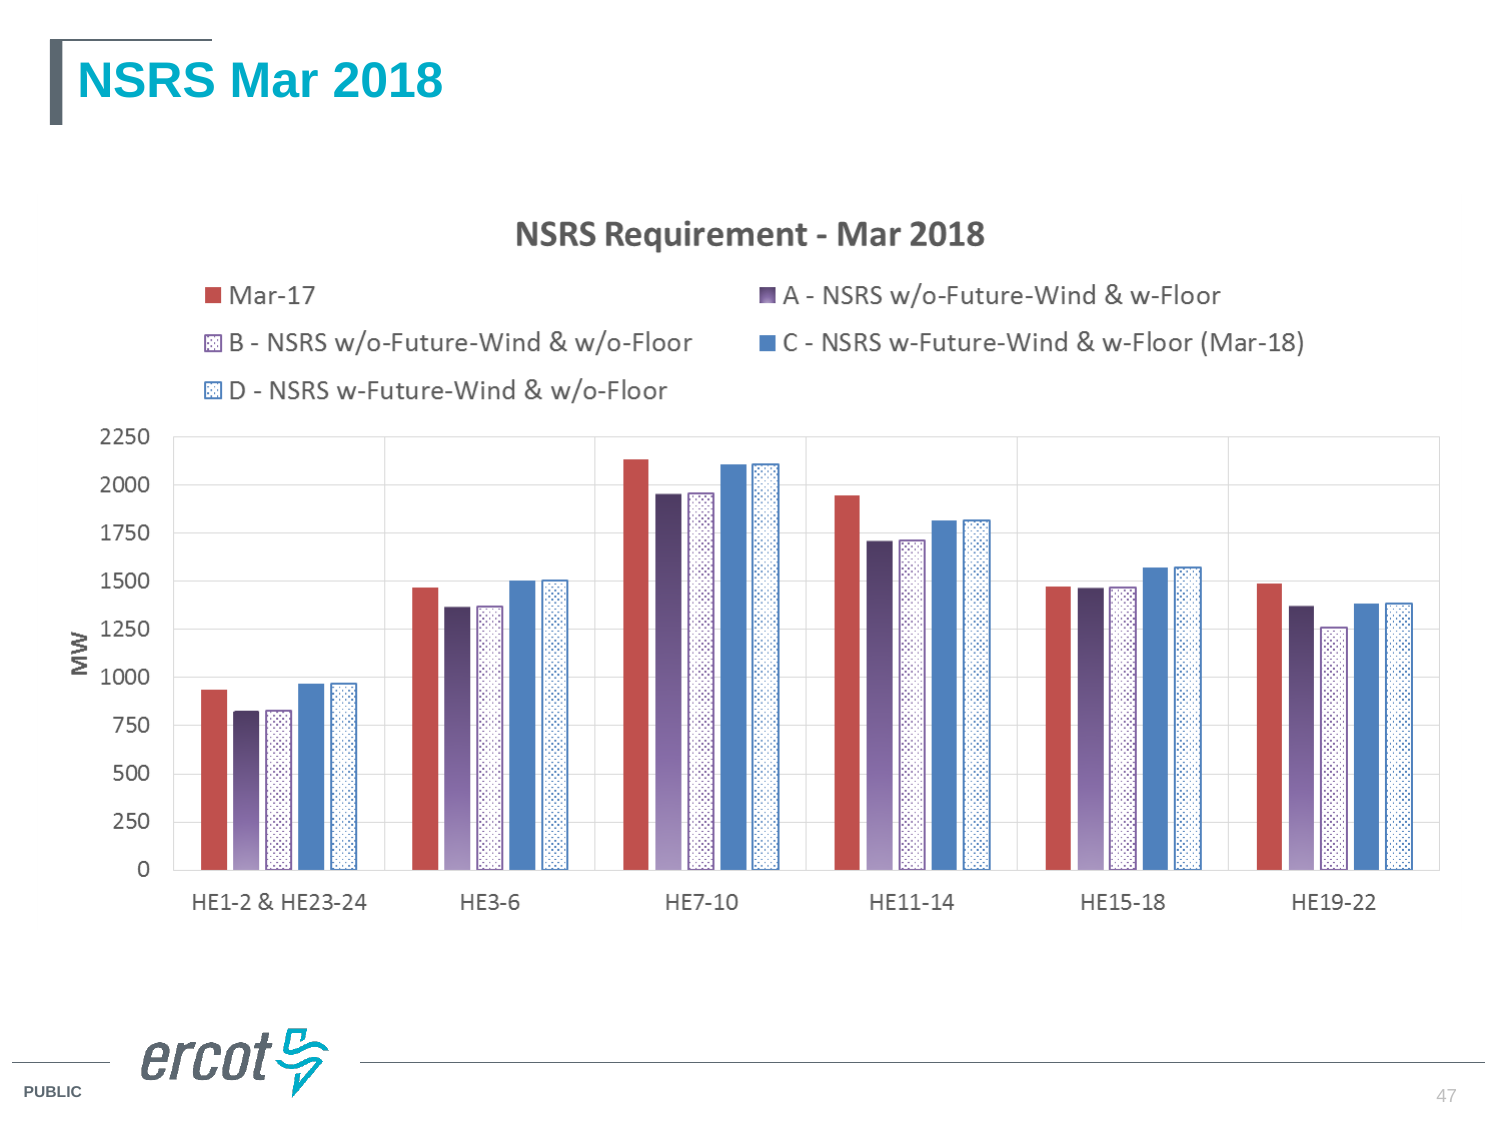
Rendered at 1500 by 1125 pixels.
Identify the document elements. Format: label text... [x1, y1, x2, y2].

picture [36, 194, 1464, 931]
picture [137, 1024, 332, 1100]
title NSRS Mar 2018 [62, 39, 1450, 125]
